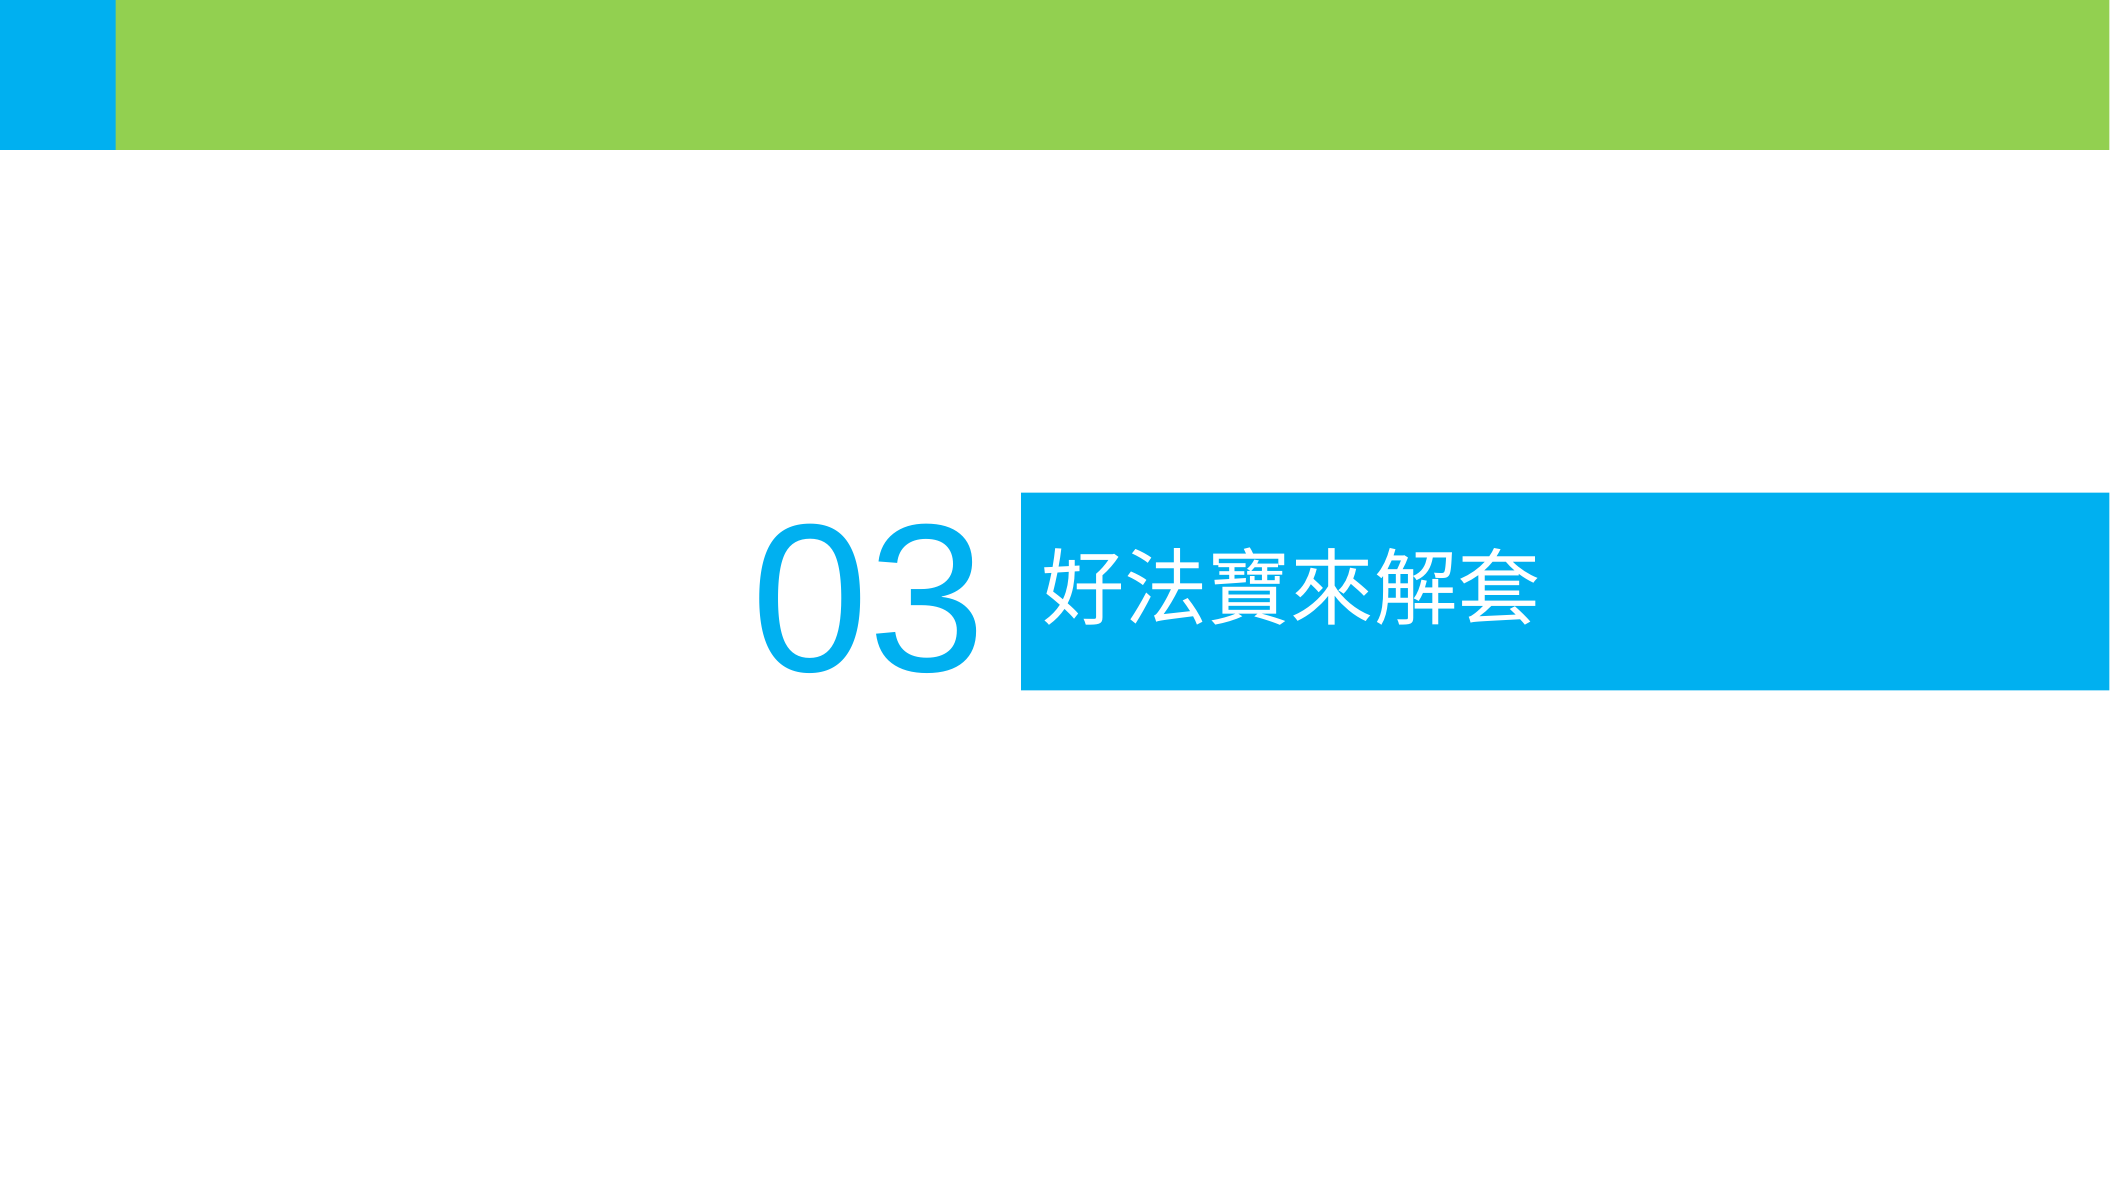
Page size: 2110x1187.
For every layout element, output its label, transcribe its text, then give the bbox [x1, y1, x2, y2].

text_box 好法寶來解套 [995, 546, 1587, 637]
text_box [1021, 492, 2110, 691]
text_box 03 [751, 460, 986, 714]
